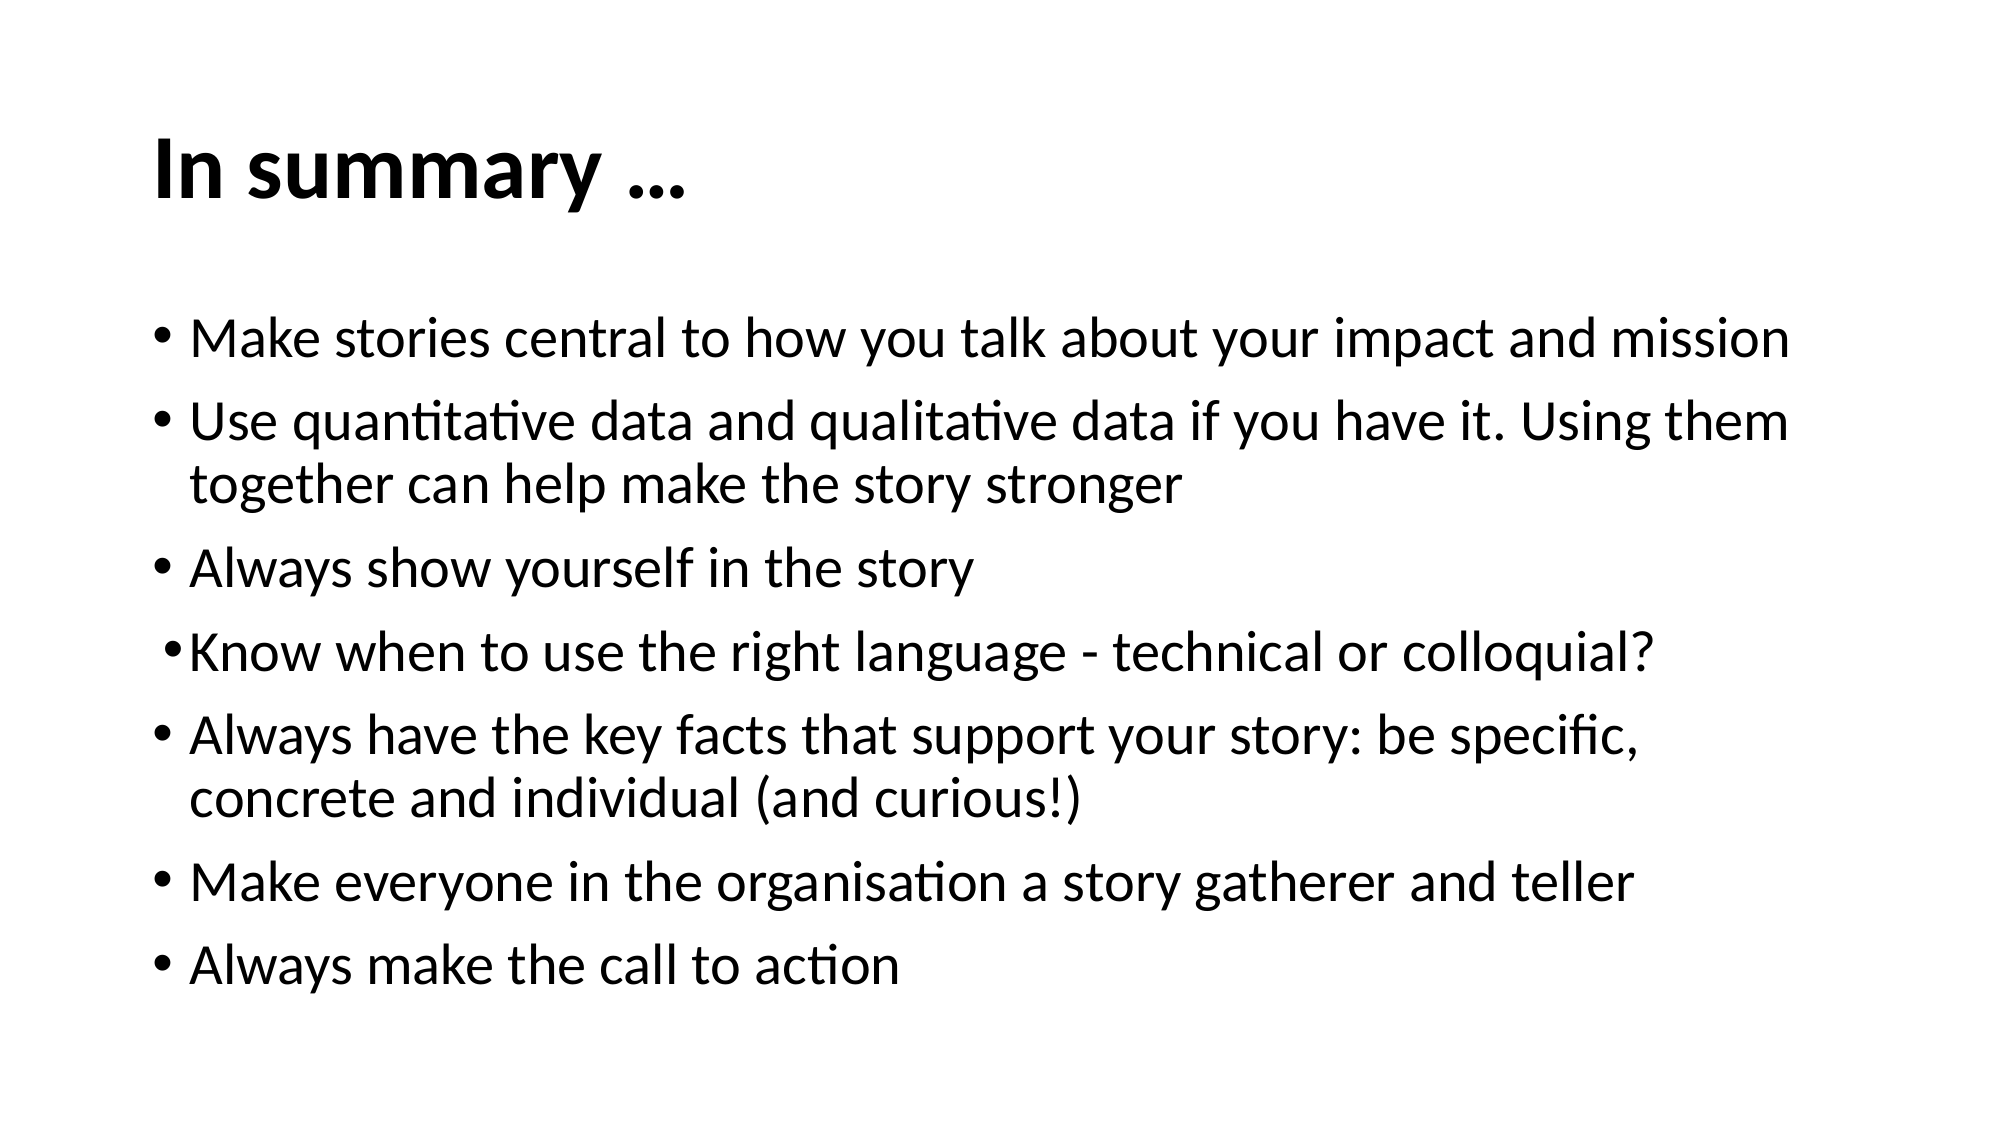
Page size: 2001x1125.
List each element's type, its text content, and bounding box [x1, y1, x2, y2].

title In summary … [137, 59, 1863, 278]
list Make stories central to how you talk about your impact and mission Use quantitative data and qualitative data if you have it. Using them together can help make the story stronger Always show yourself in the story Know when to use the right language - technical or colloquial? Always have the key facts that support your story: be specific, concrete and individual (and curious!) Make everyone in the organisation a story gatherer and teller Always make the call to action [137, 299, 1863, 1014]
